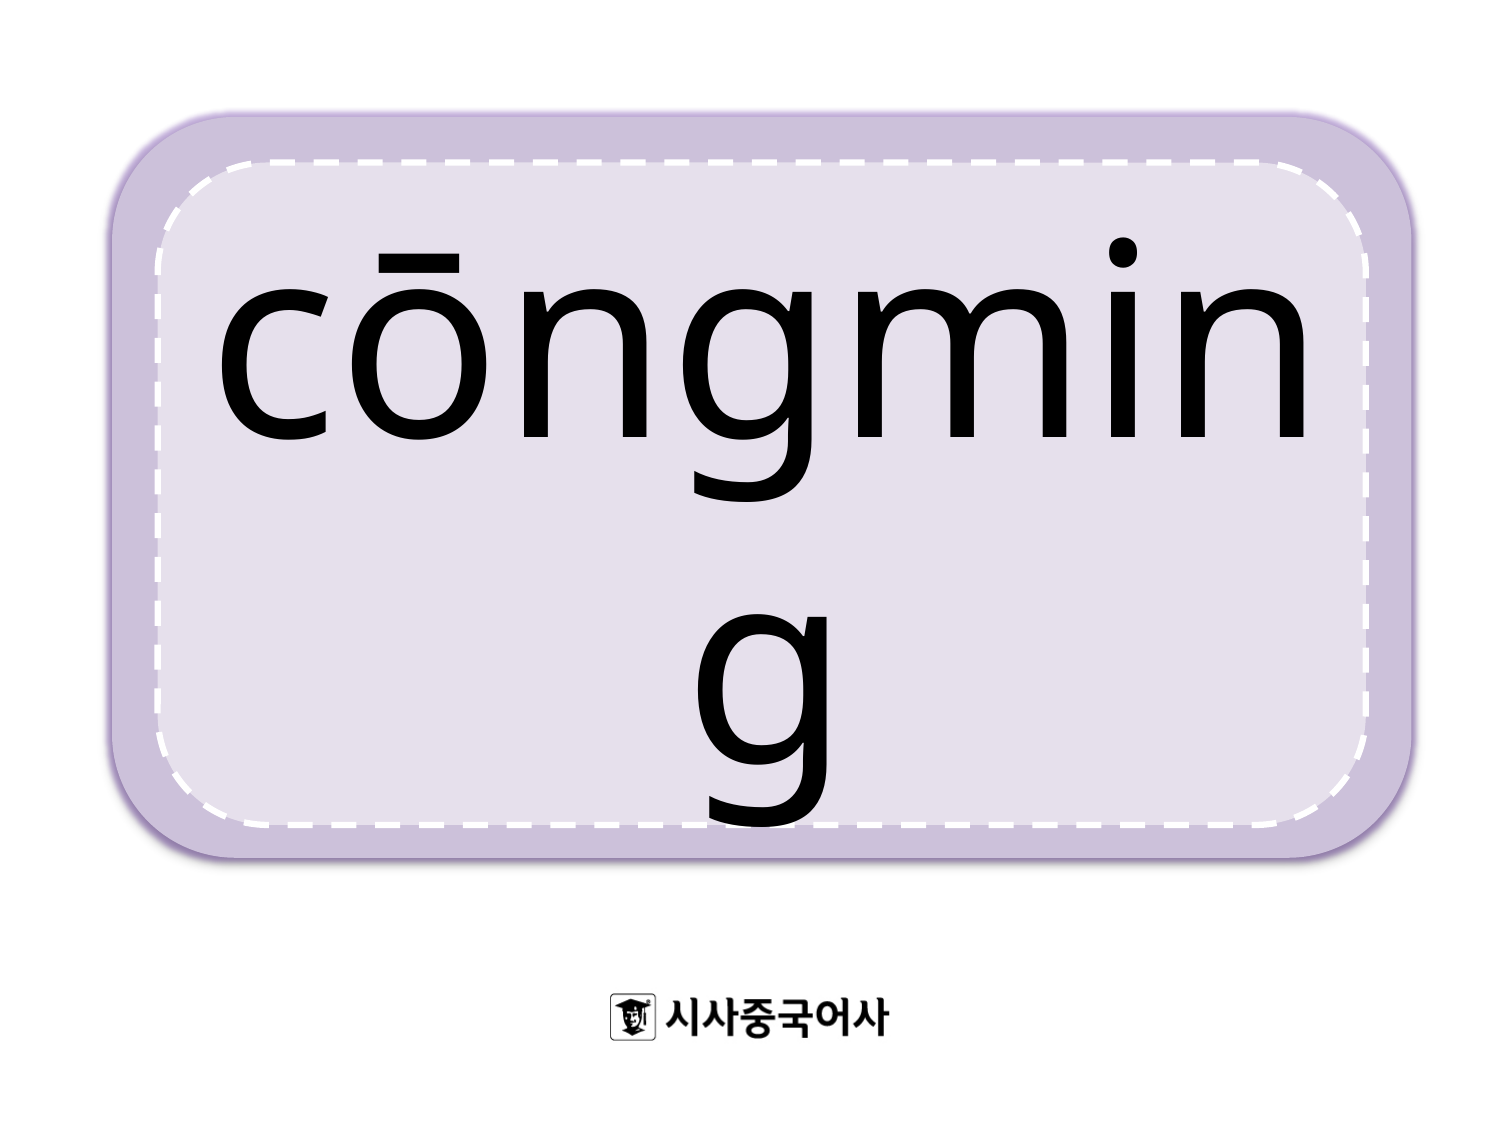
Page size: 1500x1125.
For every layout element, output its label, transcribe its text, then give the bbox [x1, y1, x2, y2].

text_box cōngming [162, 160, 1371, 824]
picture [602, 987, 898, 1047]
